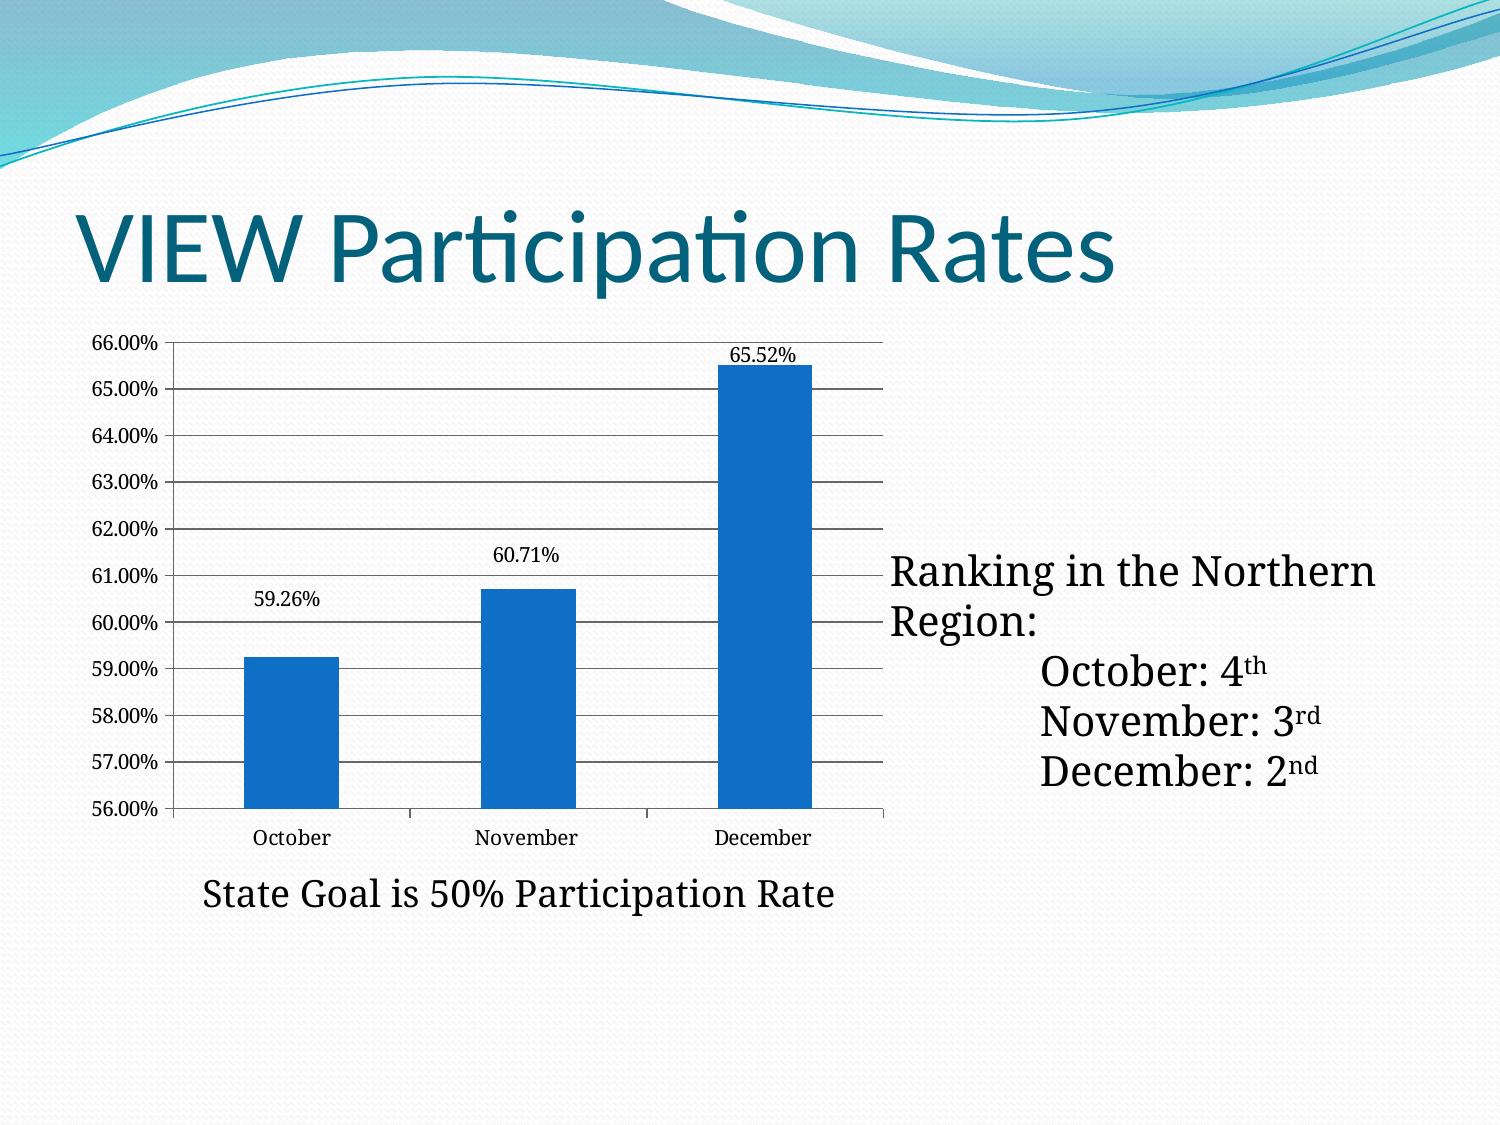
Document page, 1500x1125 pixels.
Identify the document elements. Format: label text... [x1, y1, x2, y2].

text_box Ranking in the Northern Region: October: 4th November: 3rd December: 2nd [907, 537, 1500, 803]
text_box State Goal is 50% Participation Rate [187, 862, 925, 1013]
title VIEW Participation Rates [75, 115, 1425, 303]
chart [74, 317, 901, 863]
